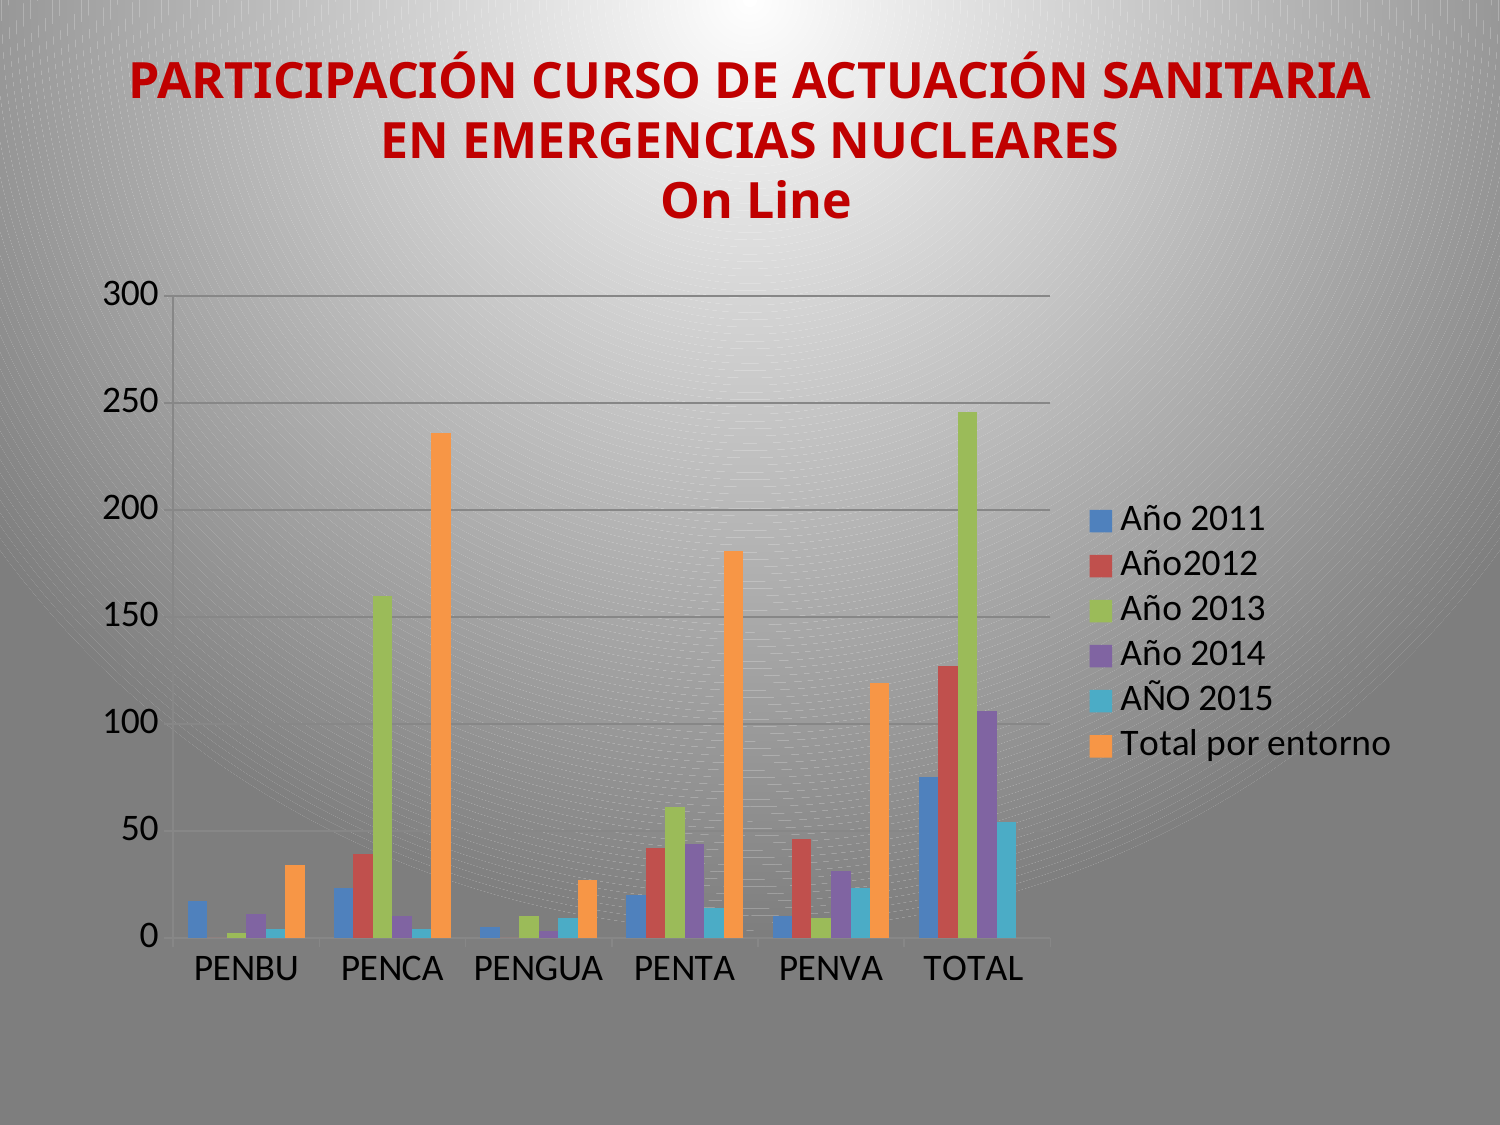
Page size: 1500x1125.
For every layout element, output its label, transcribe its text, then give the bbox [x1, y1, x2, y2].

chart [74, 262, 1426, 1006]
title PARTICIPACIÓN CURSO DE ACTUACIÓN SANITARIA EN EMERGENCIAS NUCLEARES On Line [74, 44, 1426, 233]
